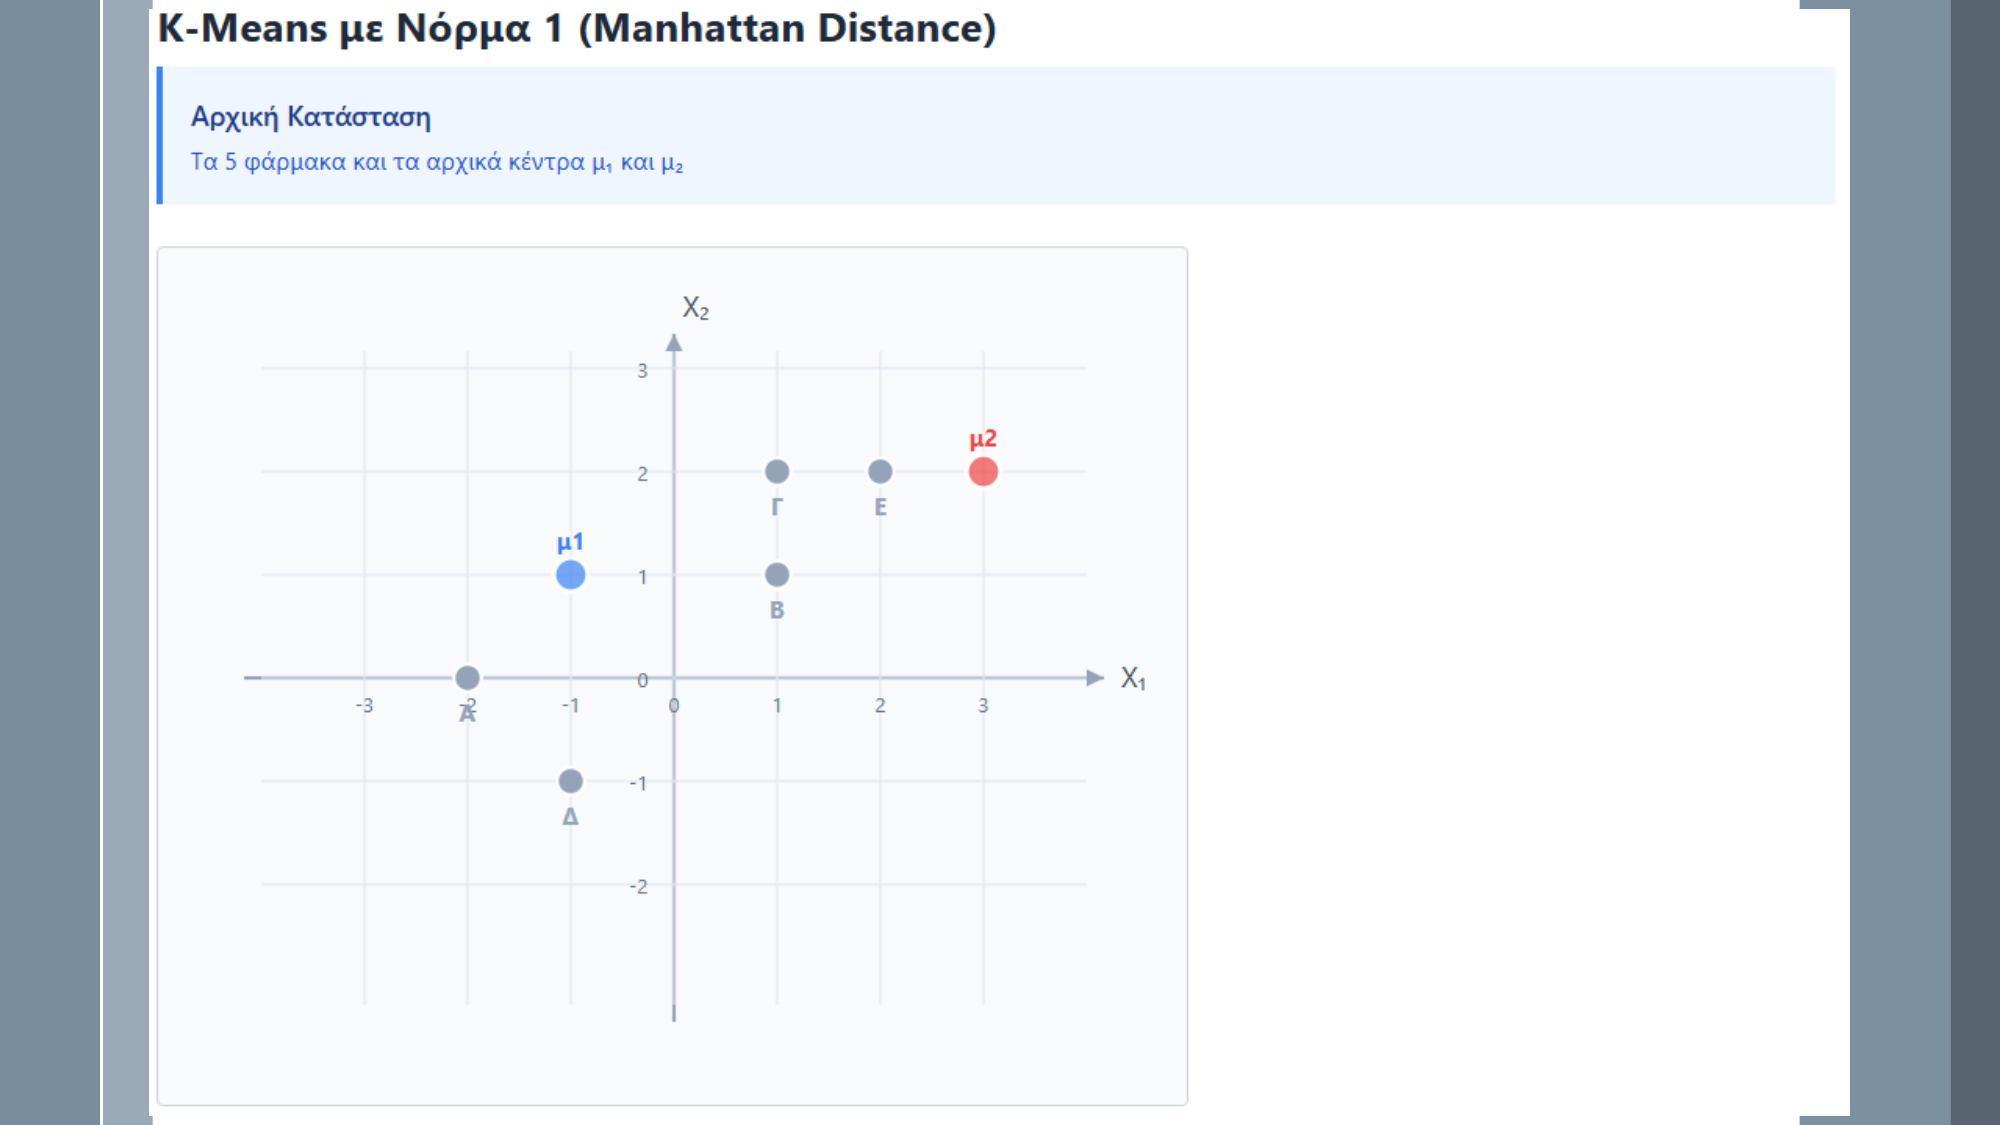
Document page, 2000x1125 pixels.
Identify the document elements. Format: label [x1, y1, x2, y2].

picture [149, 9, 1850, 1116]
